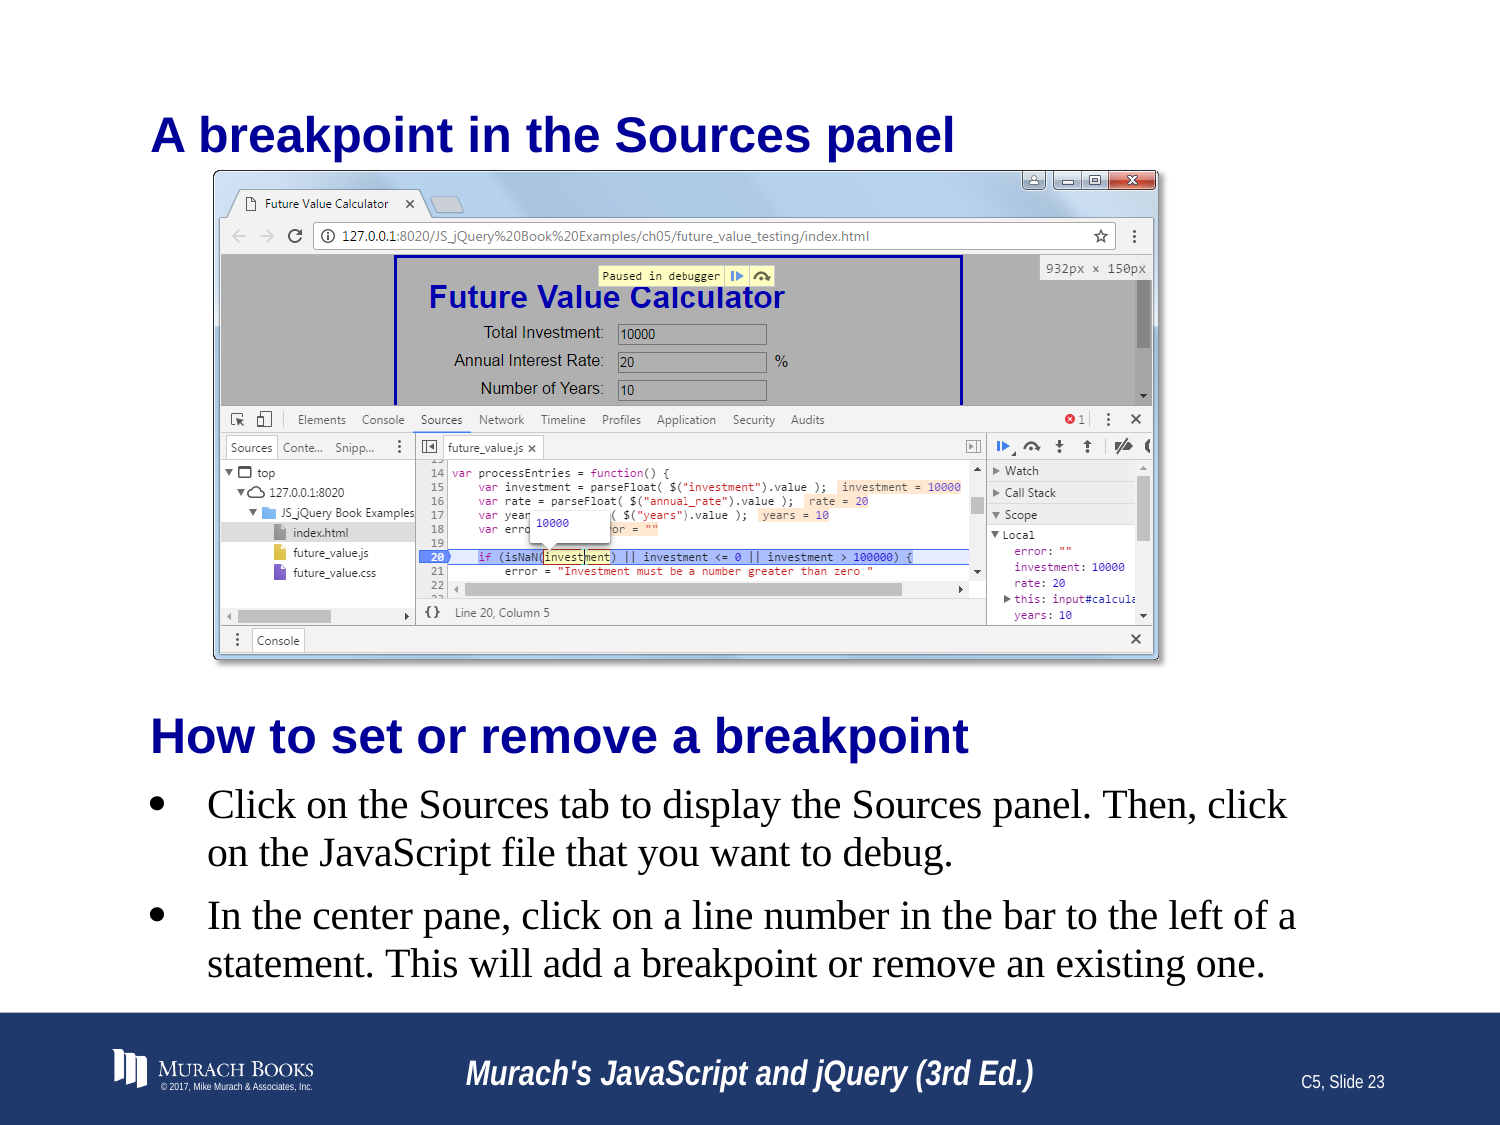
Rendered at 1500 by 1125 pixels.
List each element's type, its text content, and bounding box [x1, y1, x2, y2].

slide_number Murach's JavaScript and jQuery (3rd Ed.) [463, 1025, 1050, 1100]
slide_number C5, Slide 23 [1087, 1025, 1400, 1100]
footer © 2017, Mike Murach & Associates, Inc. [12, 1025, 463, 1100]
title A breakpoint in the Sources panel [150, 102, 1350, 156]
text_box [149, 156, 1350, 1012]
